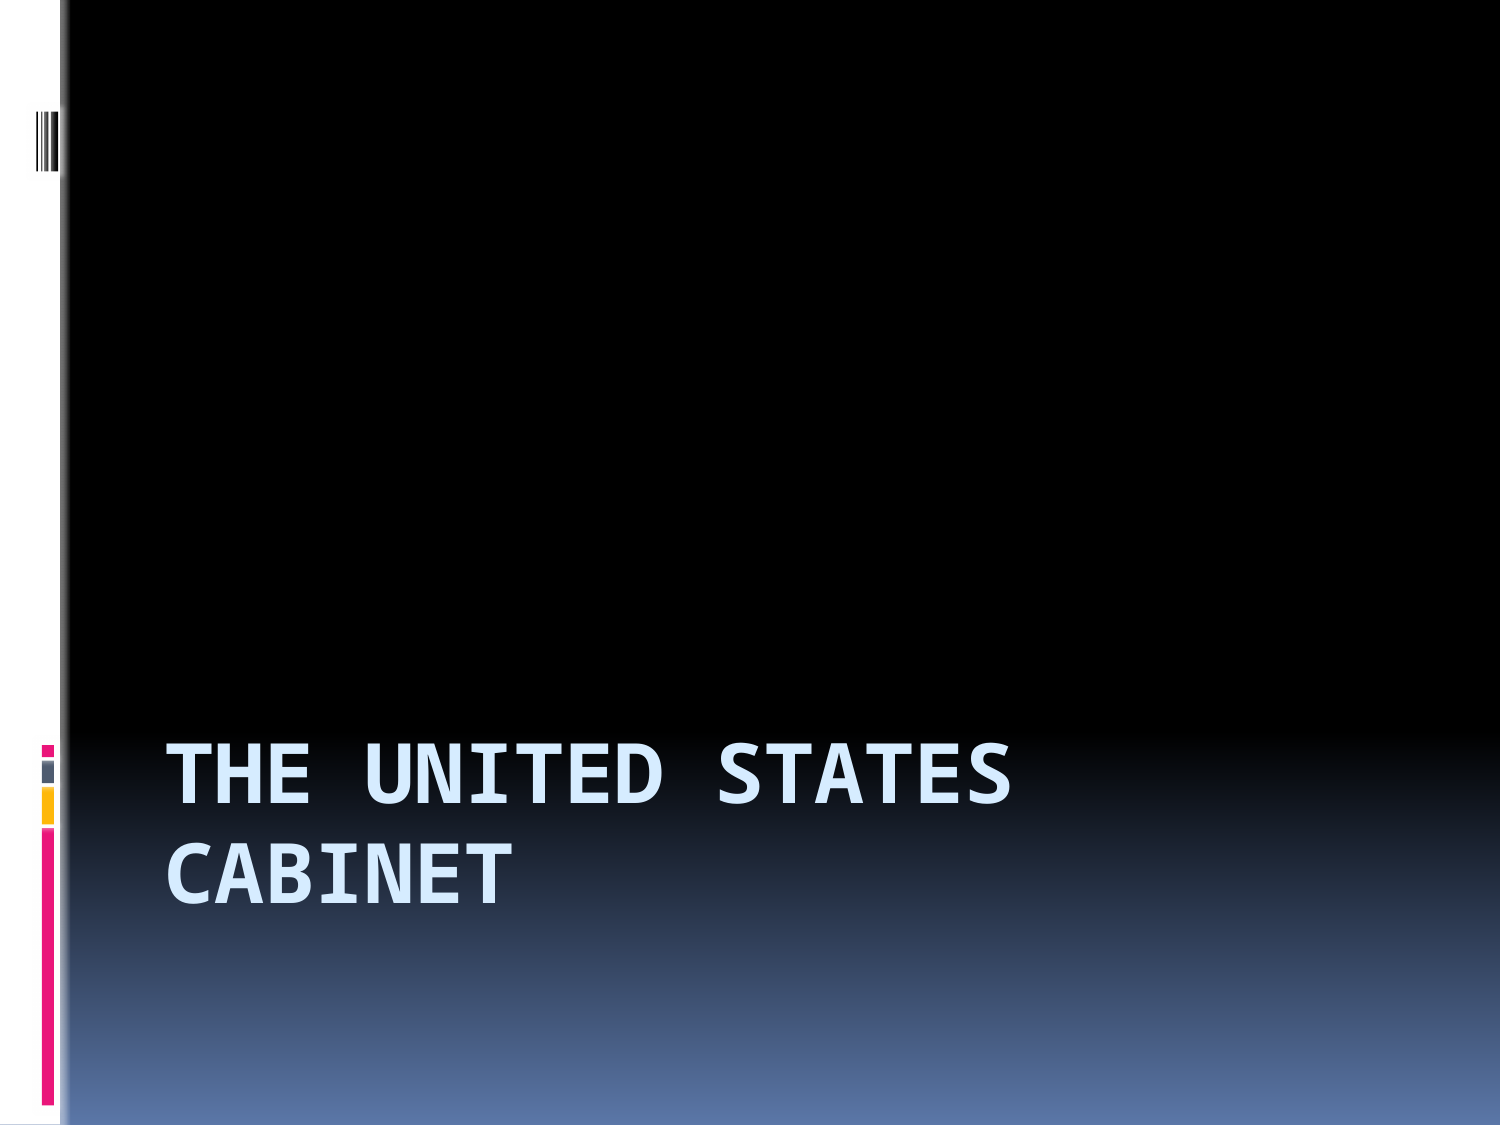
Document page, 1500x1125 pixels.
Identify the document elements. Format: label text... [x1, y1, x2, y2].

title The United States Cabinet [150, 712, 1425, 1037]
